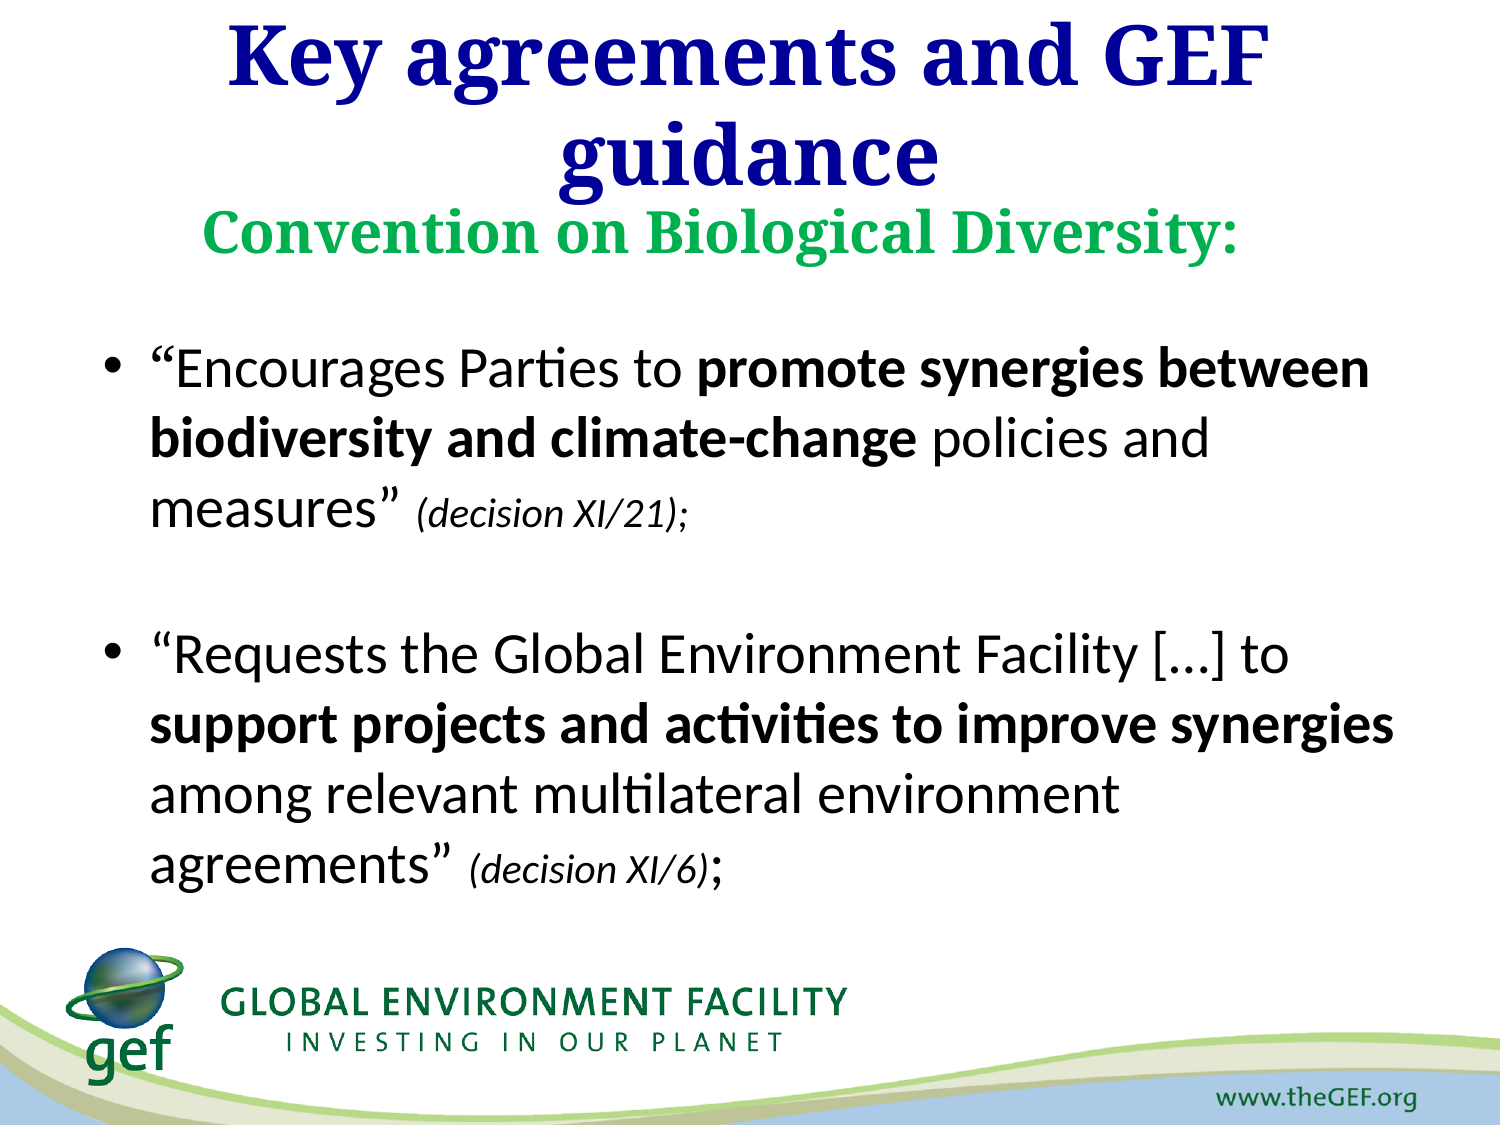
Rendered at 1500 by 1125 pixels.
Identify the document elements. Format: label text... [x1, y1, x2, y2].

picture [0, 920, 1500, 1125]
title Key agreements and GEF guidance [74, 37, 1426, 168]
list Convention on Biological Diversity: “Encourages Parties to promote synergies between biodiversity and climate-change policies and measures” (decision XI/21); “Requests the Global Environment Facility […] to support projects and activities to improve synergies among relevant multilateral environment agreements” (decision XI/6); [12, 187, 1429, 963]
